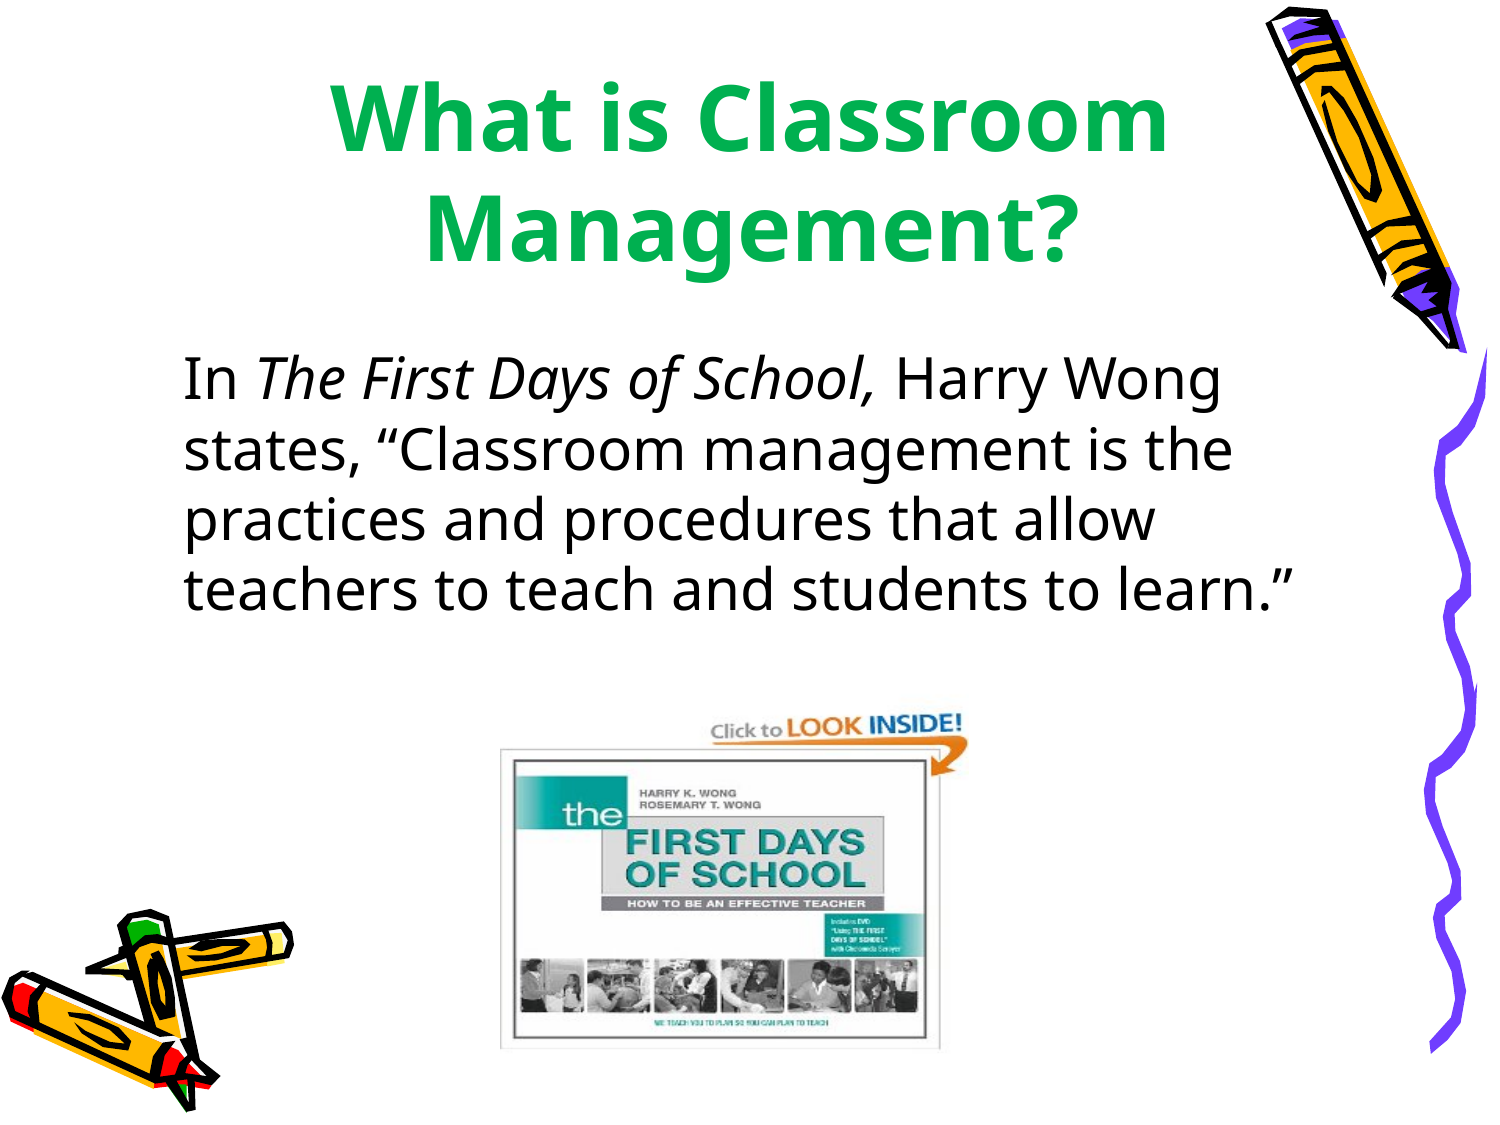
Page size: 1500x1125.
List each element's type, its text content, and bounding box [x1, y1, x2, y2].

list In The First Days of School, Harry Wong states, “Classroom management is the practices and procedures that allow teachers to teach and students to learn.” [112, 324, 1376, 751]
picture [499, 674, 969, 1069]
title What is Classroom Management? [187, 24, 1315, 288]
